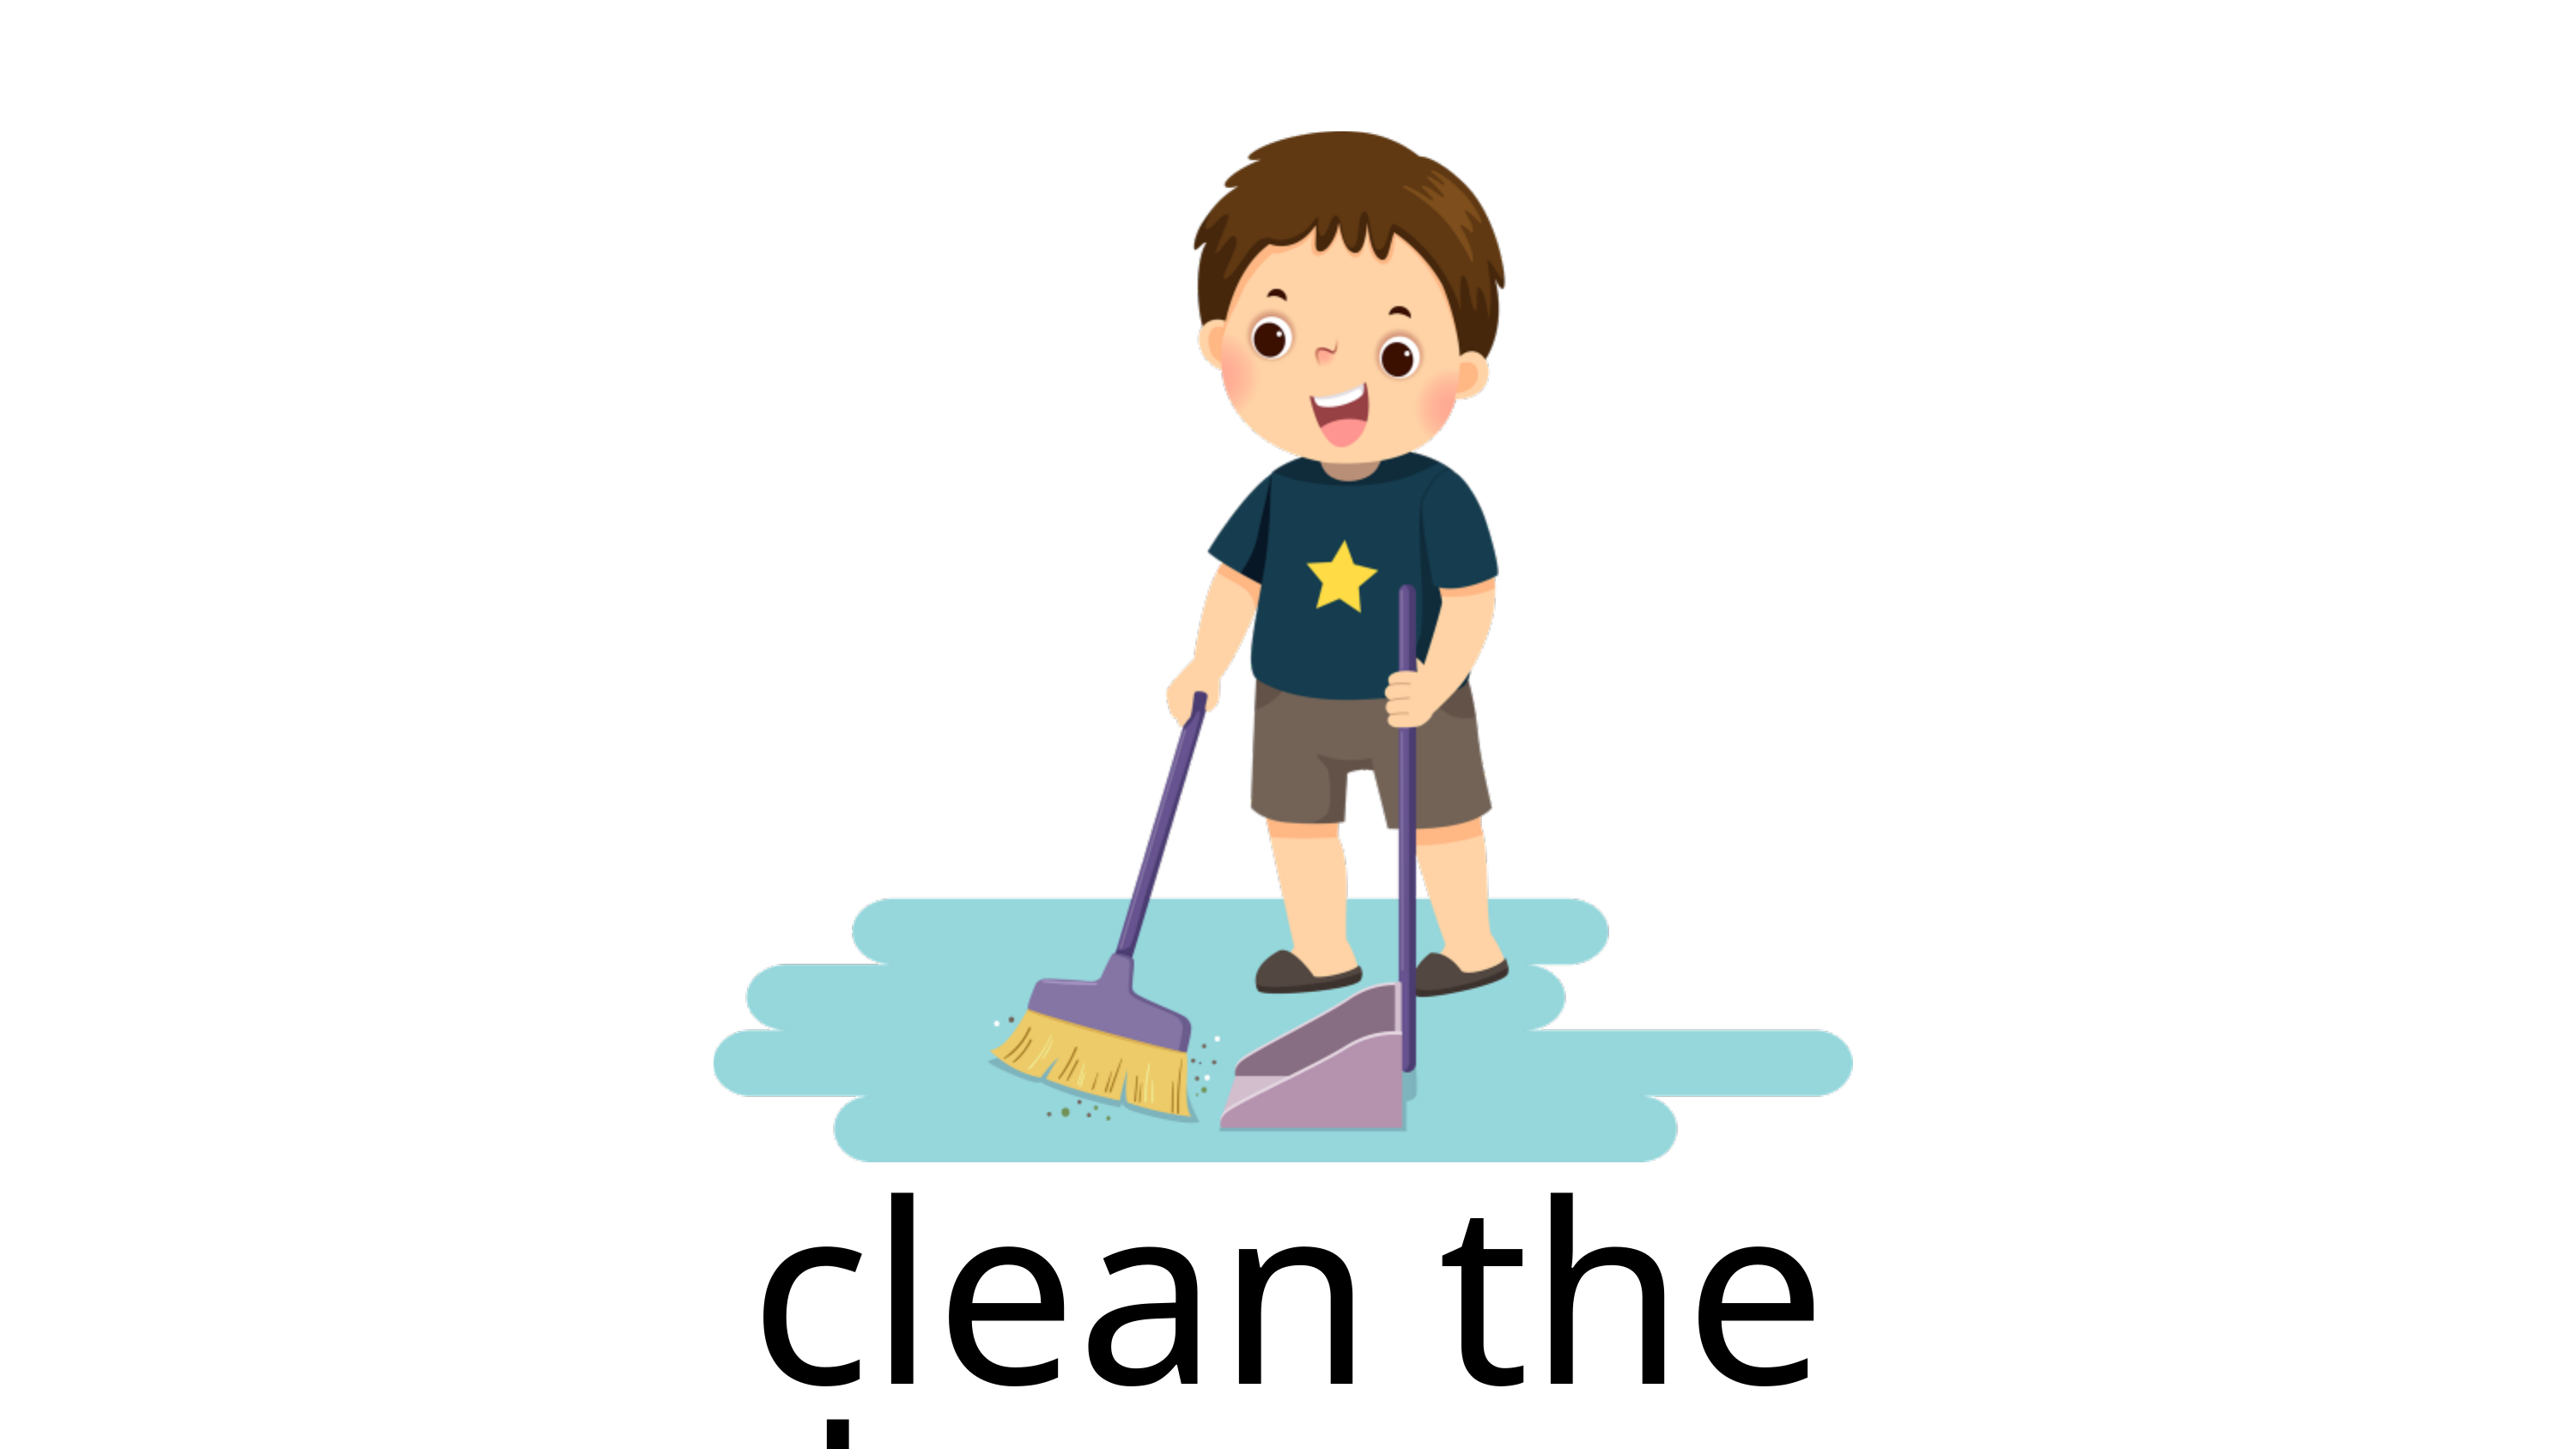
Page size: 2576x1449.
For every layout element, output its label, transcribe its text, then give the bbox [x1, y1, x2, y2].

picture [714, 131, 1853, 1163]
text_box clean the classroom [350, 1208, 2226, 1449]
